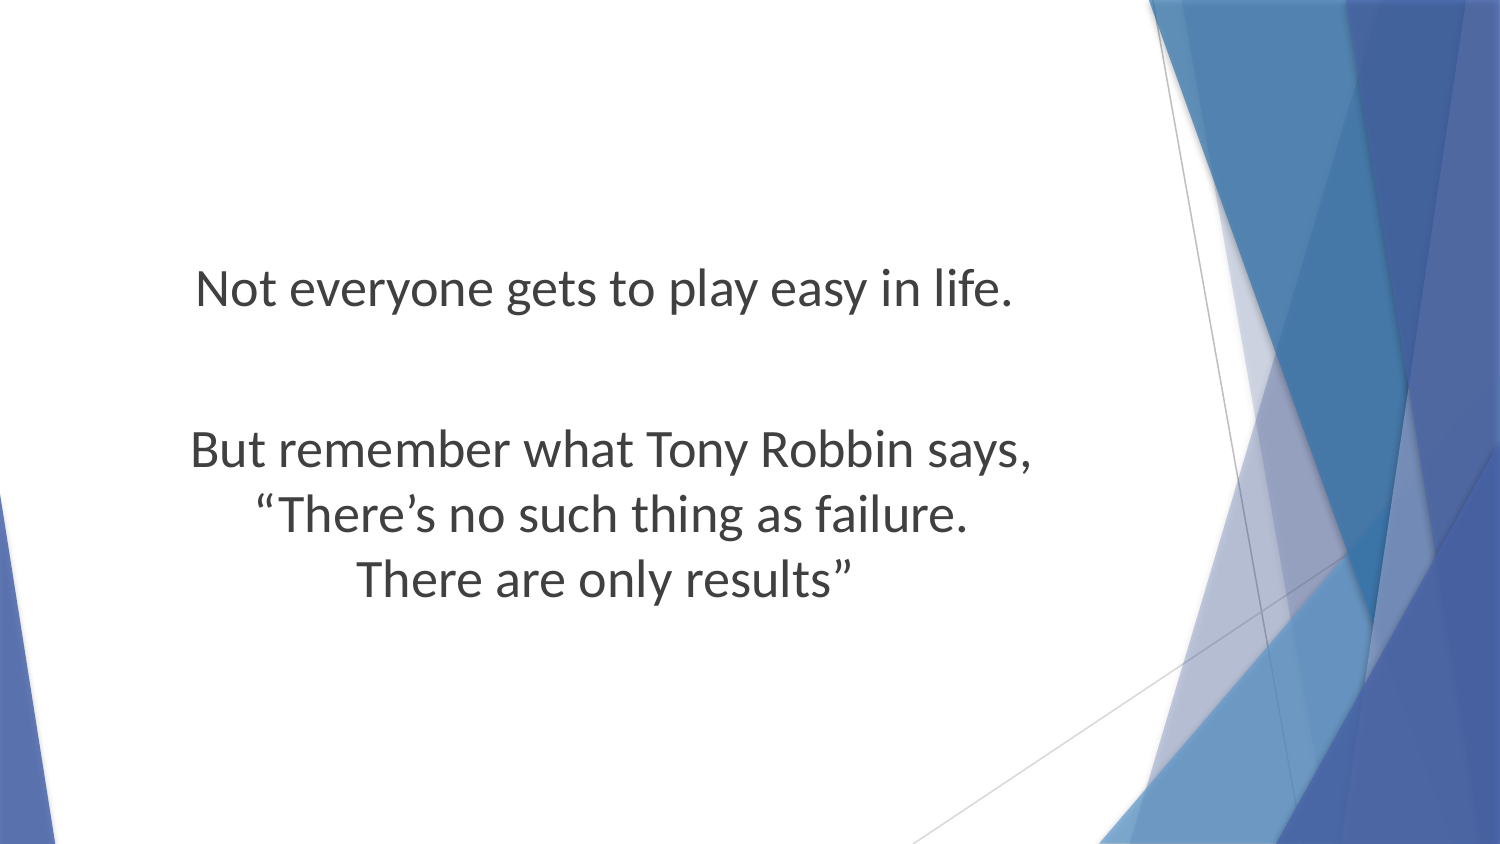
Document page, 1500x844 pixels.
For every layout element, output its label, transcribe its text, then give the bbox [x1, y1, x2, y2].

list Not everyone gets to play easy in life. But remember what Tony Robbin says, “There’s no such thing as failure. There are only results” [83, 244, 1141, 741]
